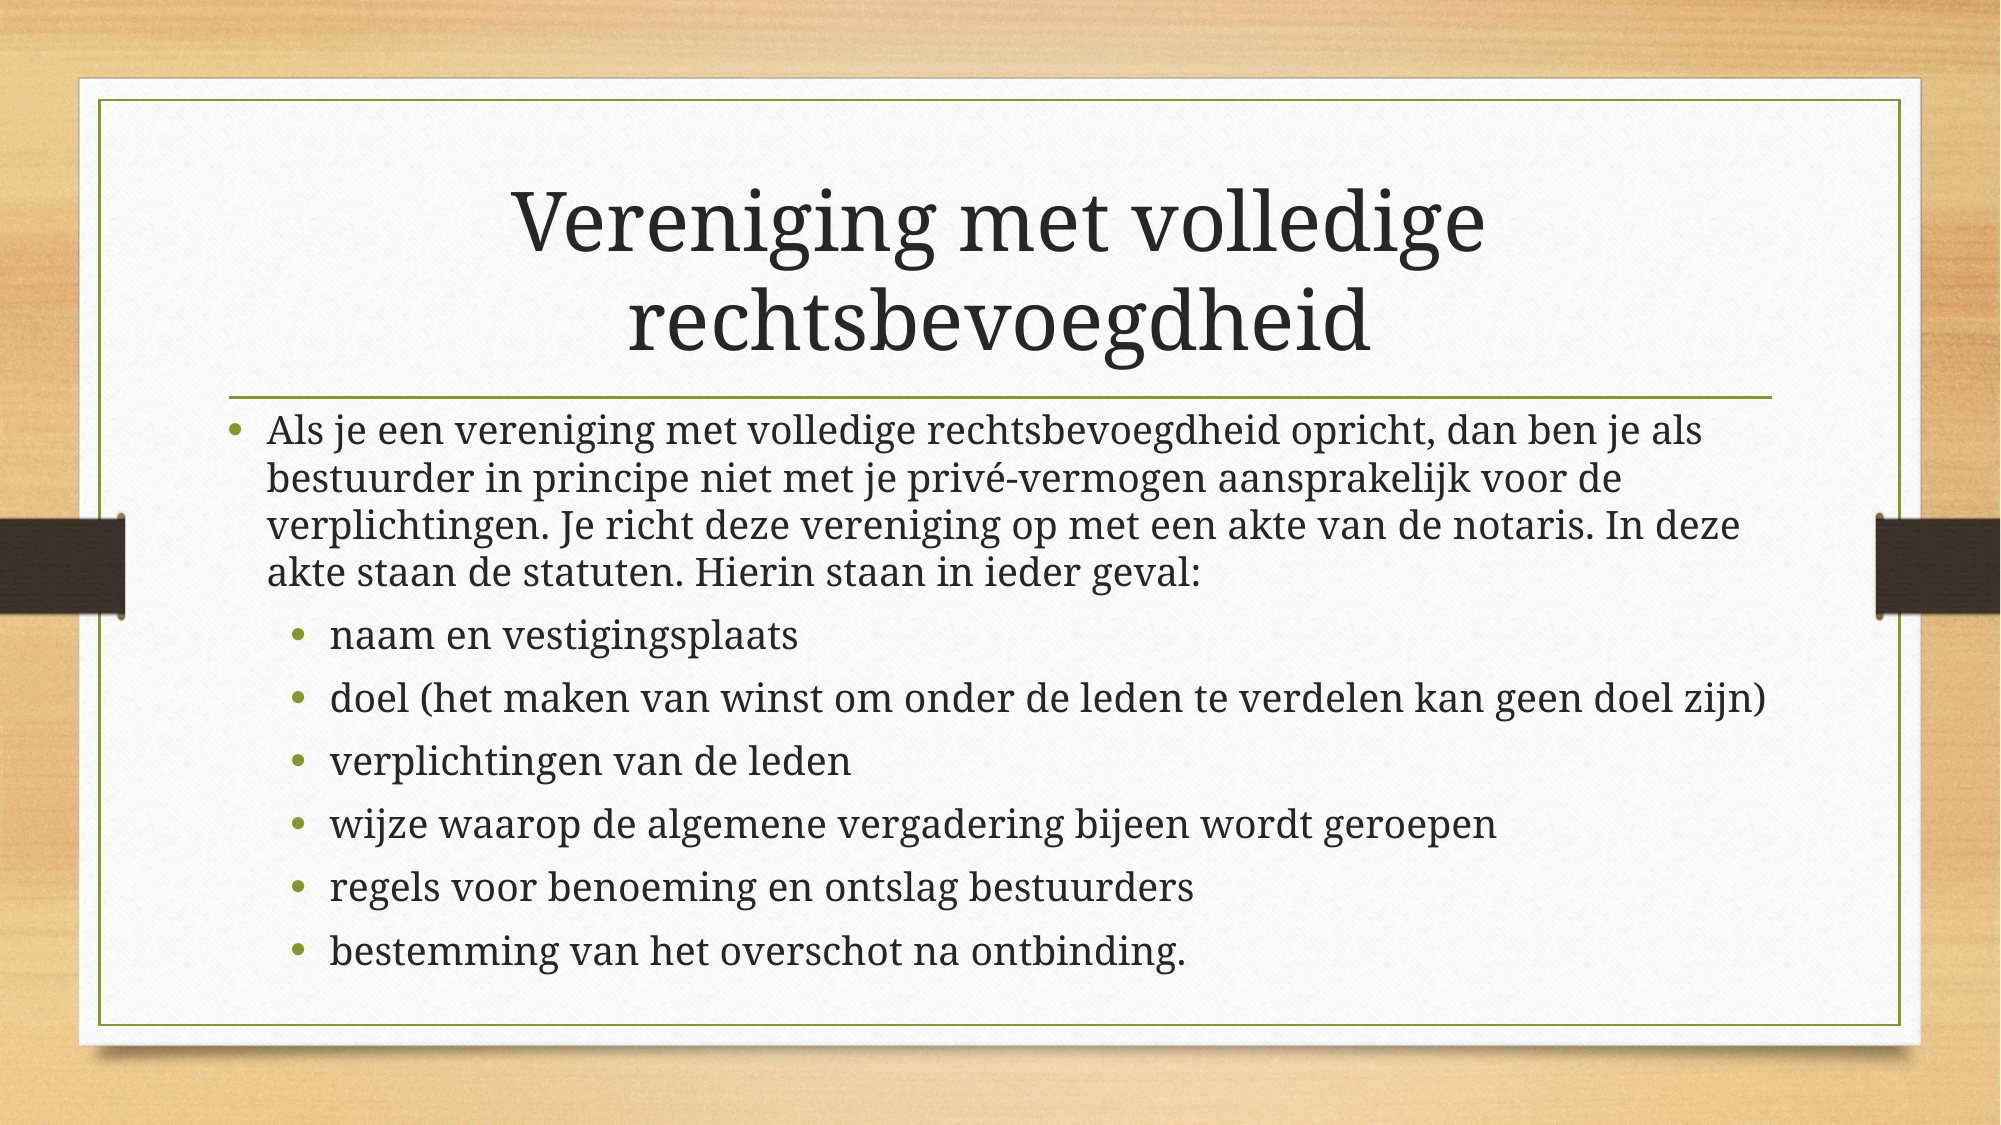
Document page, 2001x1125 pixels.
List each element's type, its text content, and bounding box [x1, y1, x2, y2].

picture [0, 0, 2001, 1125]
title Vereniging met volledige rechtsbevoegdheid [212, 161, 1788, 375]
list Als je een vereniging met volledige rechtsbevoegdheid opricht, dan ben je als bestuurder in principe niet met je privé-vermogen aansprakelijk voor de verplichtingen. Je richt deze vereniging op met een akte van de notaris. In deze akte staan de statuten. Hierin staan in ieder geval: naam en vestigingsplaats doel (het maken van winst om onder de leden te verdelen kan geen doel zijn) verplichtingen van de leden wijze waarop de algemene vergadering bijeen wordt geroepen regels voor benoeming en ontslag bestuurders bestemming van het overschot na ontbinding. [212, 398, 1788, 1021]
